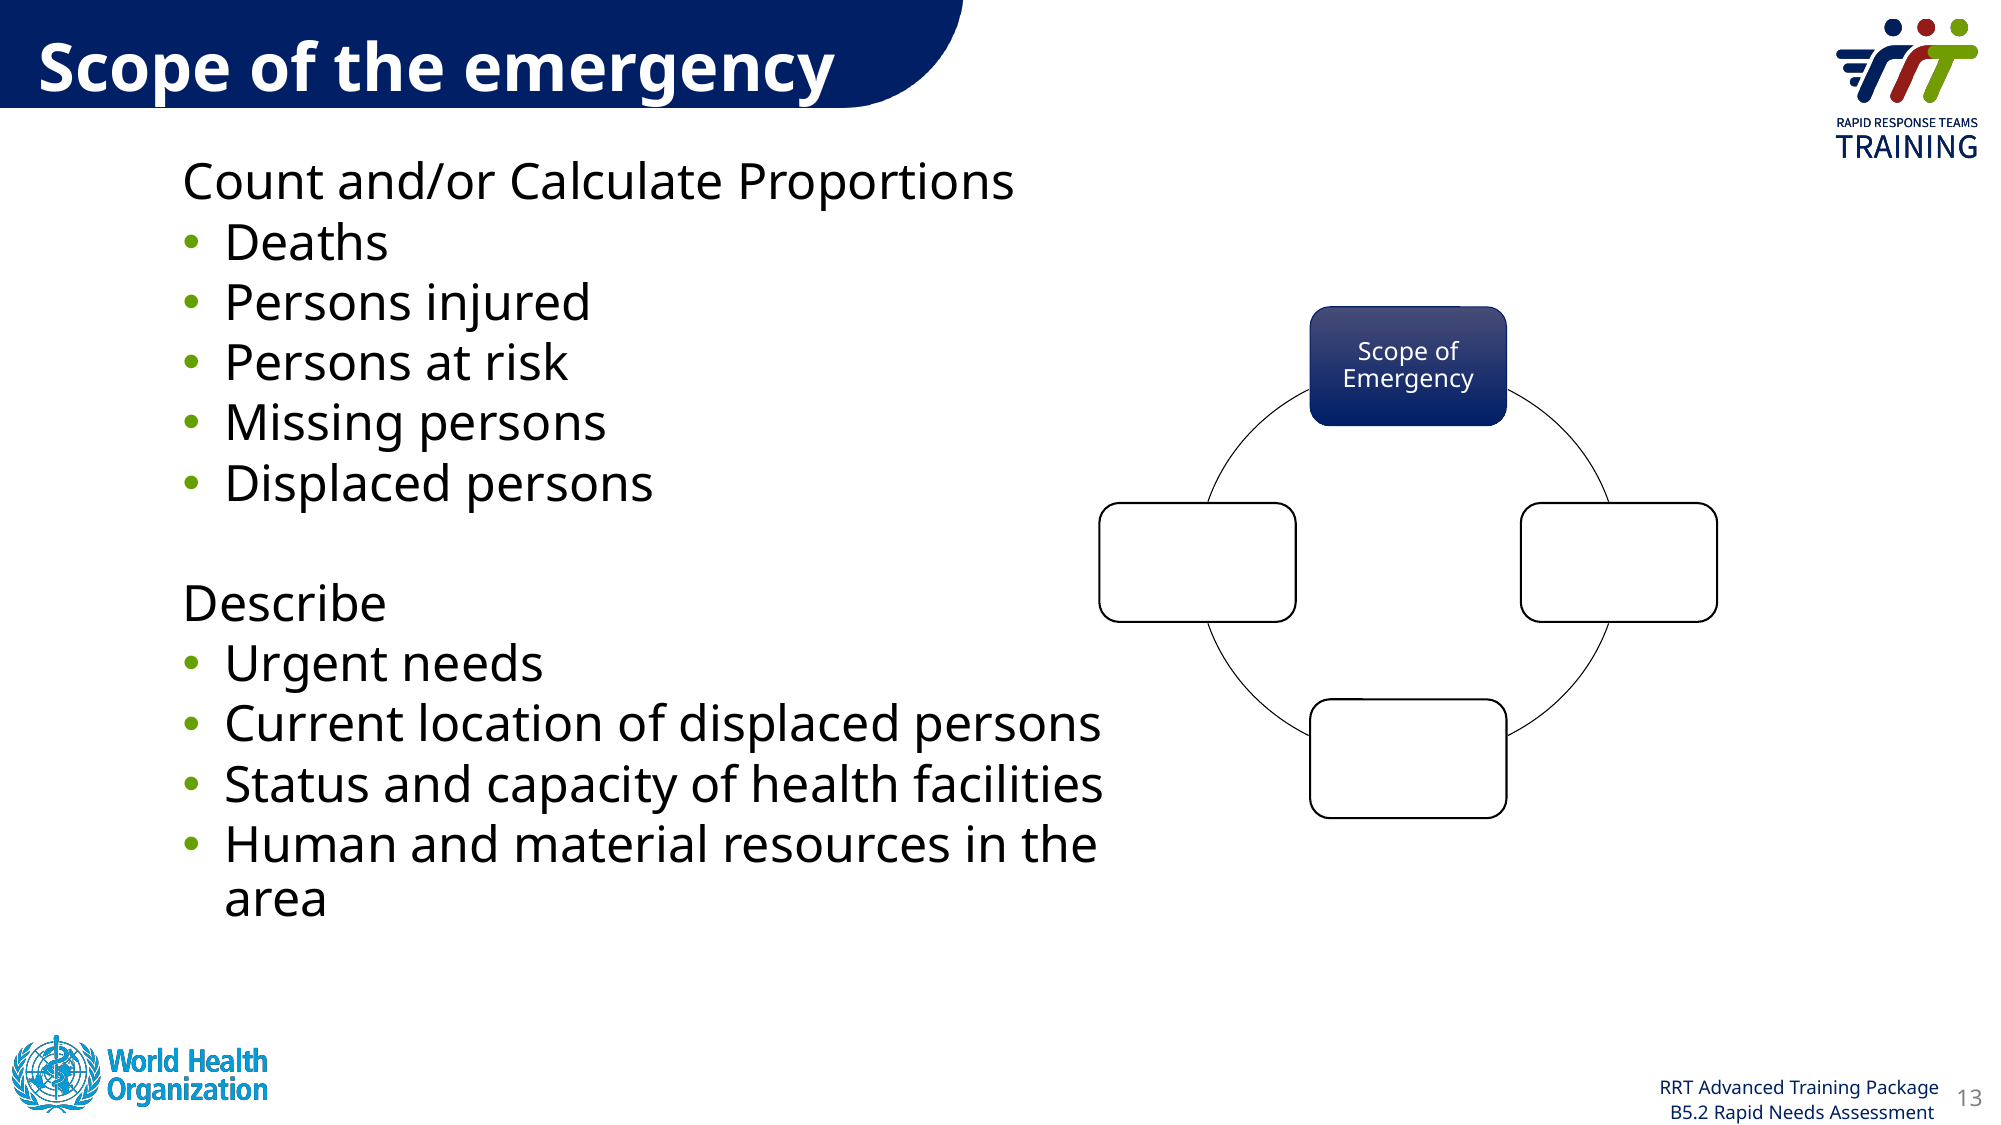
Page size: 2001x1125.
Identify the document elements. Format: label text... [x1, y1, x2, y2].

picture [46, 1056, 54, 1062]
picture [1835, 19, 1978, 167]
picture [71, 1053, 90, 1091]
picture [12, 1083, 48, 1113]
picture [24, 1054, 36, 1087]
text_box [1099, 306, 1718, 819]
picture [36, 1088, 78, 1105]
picture [0, 0, 964, 108]
picture [59, 1035, 267, 1113]
picture [12, 1035, 54, 1068]
list Count and/or Calculate Proportions Deaths Persons injured Persons at risk Missing persons Displaced persons Describe Urgent needs Current location of displaced persons Status and capacity of health facilities Human and material resources in the area [174, 148, 1145, 977]
text_box Scope of the emergency [31, 7, 905, 132]
picture [50, 1108, 62, 1113]
picture [40, 1062, 47, 1070]
picture [34, 1054, 43, 1078]
picture [22, 1062, 26, 1077]
picture [30, 1083, 37, 1091]
